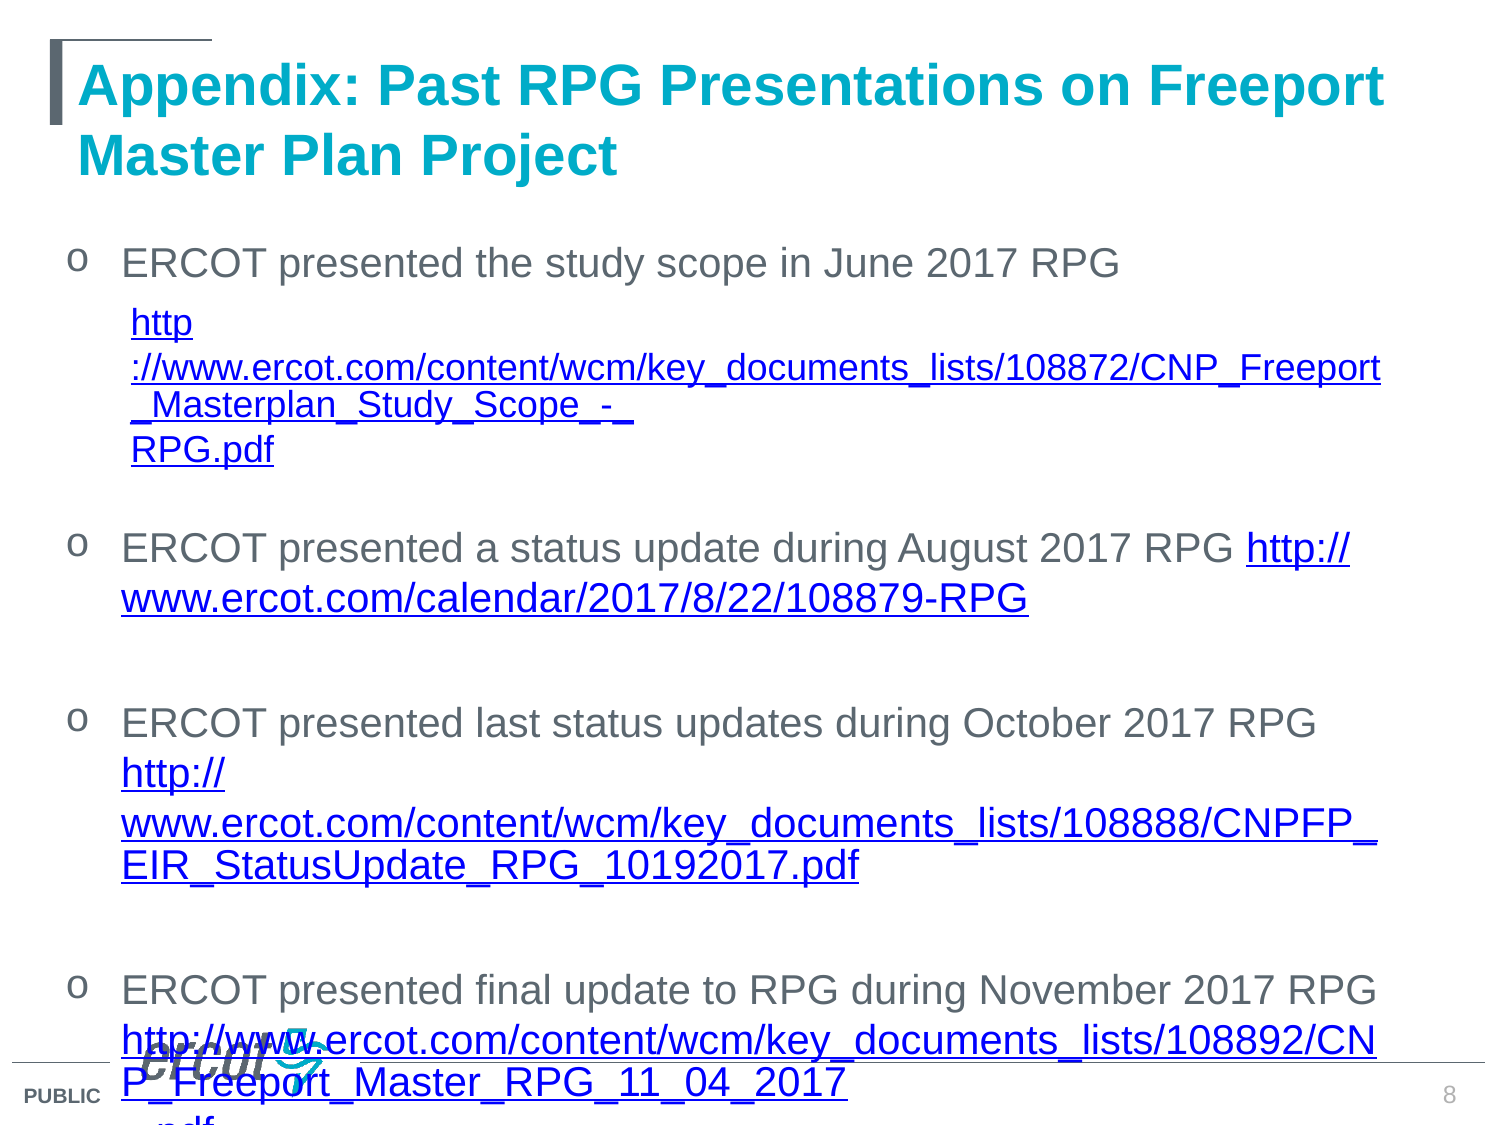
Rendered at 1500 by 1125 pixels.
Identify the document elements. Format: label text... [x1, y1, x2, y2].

slide_number 8 [1412, 1076, 1488, 1112]
title Appendix: Past RPG Presentations on Freeport Master Plan Project [62, 39, 1500, 125]
text_box ERCOT presented the study scope in June 2017 RPG http://www.ercot.com/content/wcm/key_documents_lists/108872/CNP_Freeport_Masterplan_Study_Scope_-_RPG.pdf ERCOT presented a status update during August 2017 RPG http://www.ercot.com/calendar/2017/8/22/108879-RPG ERCOT presented last status updates during October 2017 RPG http://www.ercot.com/content/wcm/key_documents_lists/108888/CNPFP_EIR_StatusUpdate_RPG_10192017.pdf ERCOT presented final update to RPG during November 2017 RPG http://www.ercot.com/content/wcm/key_documents_lists/108892/CNP_Freeport_Master_RPG_11_04_2017_.pdf [49, 227, 1400, 1125]
